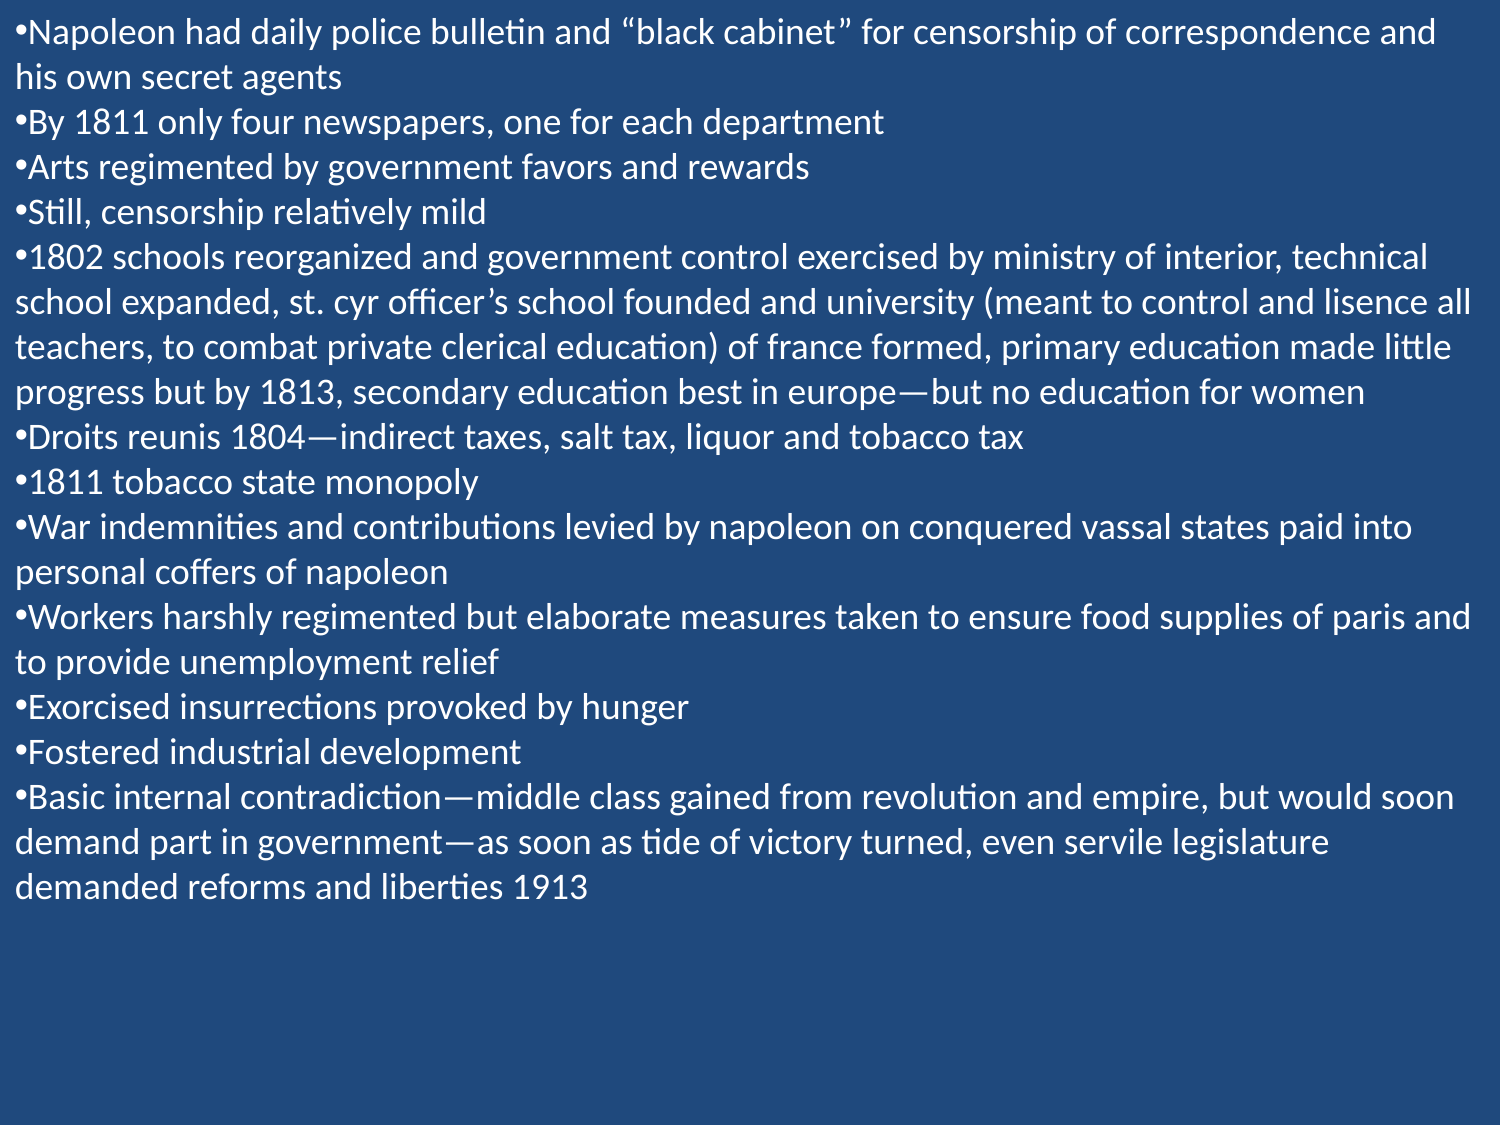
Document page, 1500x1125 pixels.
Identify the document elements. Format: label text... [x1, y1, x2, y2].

text_box Napoleon had daily police bulletin and “black cabinet” for censorship of correspondence and his own secret agents By 1811 only four newspapers, one for each department Arts regimented by government favors and rewards Still, censorship relatively mild 1802 schools reorganized and government control exercised by ministry of interior, technical school expanded, st. cyr officer’s school founded and university (meant to control and lisence all teachers, to combat private clerical education) of france formed, primary education made little progress but by 1813, secondary education best in europe—but no education for women Droits reunis 1804—indirect taxes, salt tax, liquor and tobacco tax 1811 tobacco state monopoly War indemnities and contributions levied by napoleon on conquered vassal states paid into personal coffers of napoleon Workers harshly regimented but elaborate measures taken to ensure food supplies of paris and to provide unemployment relief Exorcised insurrections provoked by hunger Fostered industrial development Basic internal contradiction—middle class gained from revolution and empire, but would soon demand part in government—as soon as tide of victory turned, even servile legislature demanded reforms and liberties 1913 [0, 0, 1500, 915]
